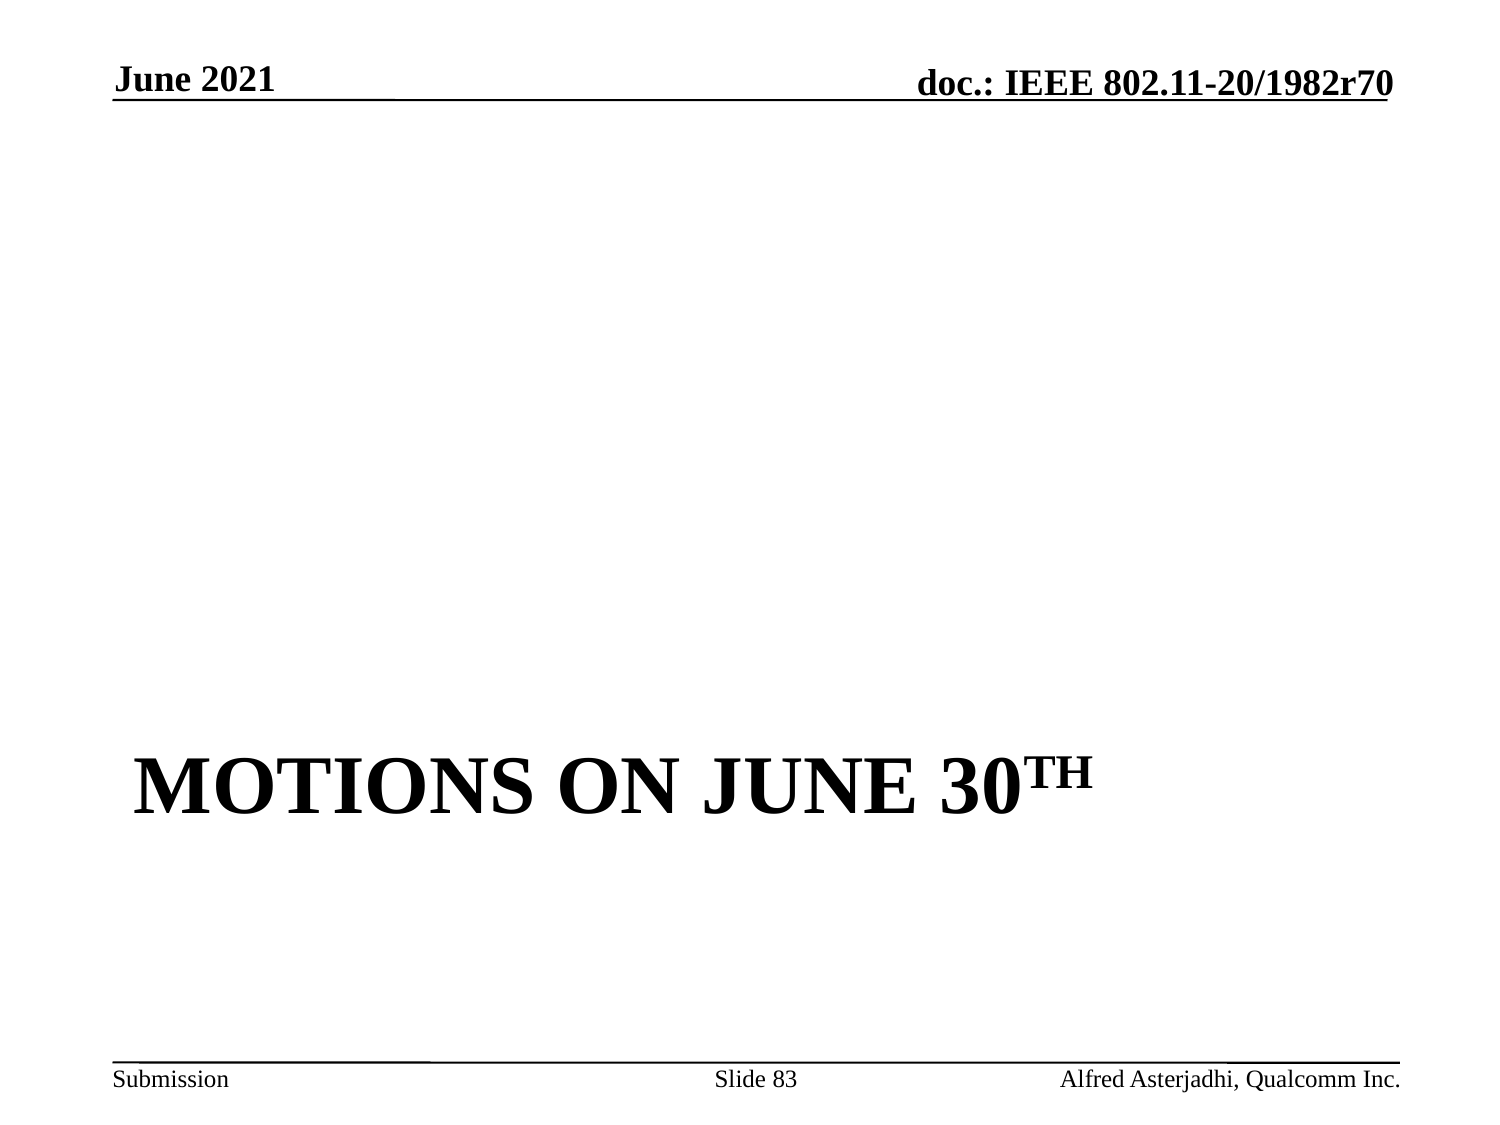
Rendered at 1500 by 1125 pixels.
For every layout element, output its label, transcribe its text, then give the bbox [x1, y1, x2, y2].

title Motions on June 30th [118, 722, 1394, 947]
footer Alfred Asterjadhi, Qualcomm Inc. [878, 1061, 1402, 1093]
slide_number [114, 54, 423, 100]
slide_number Slide 83 [712, 1061, 800, 1123]
